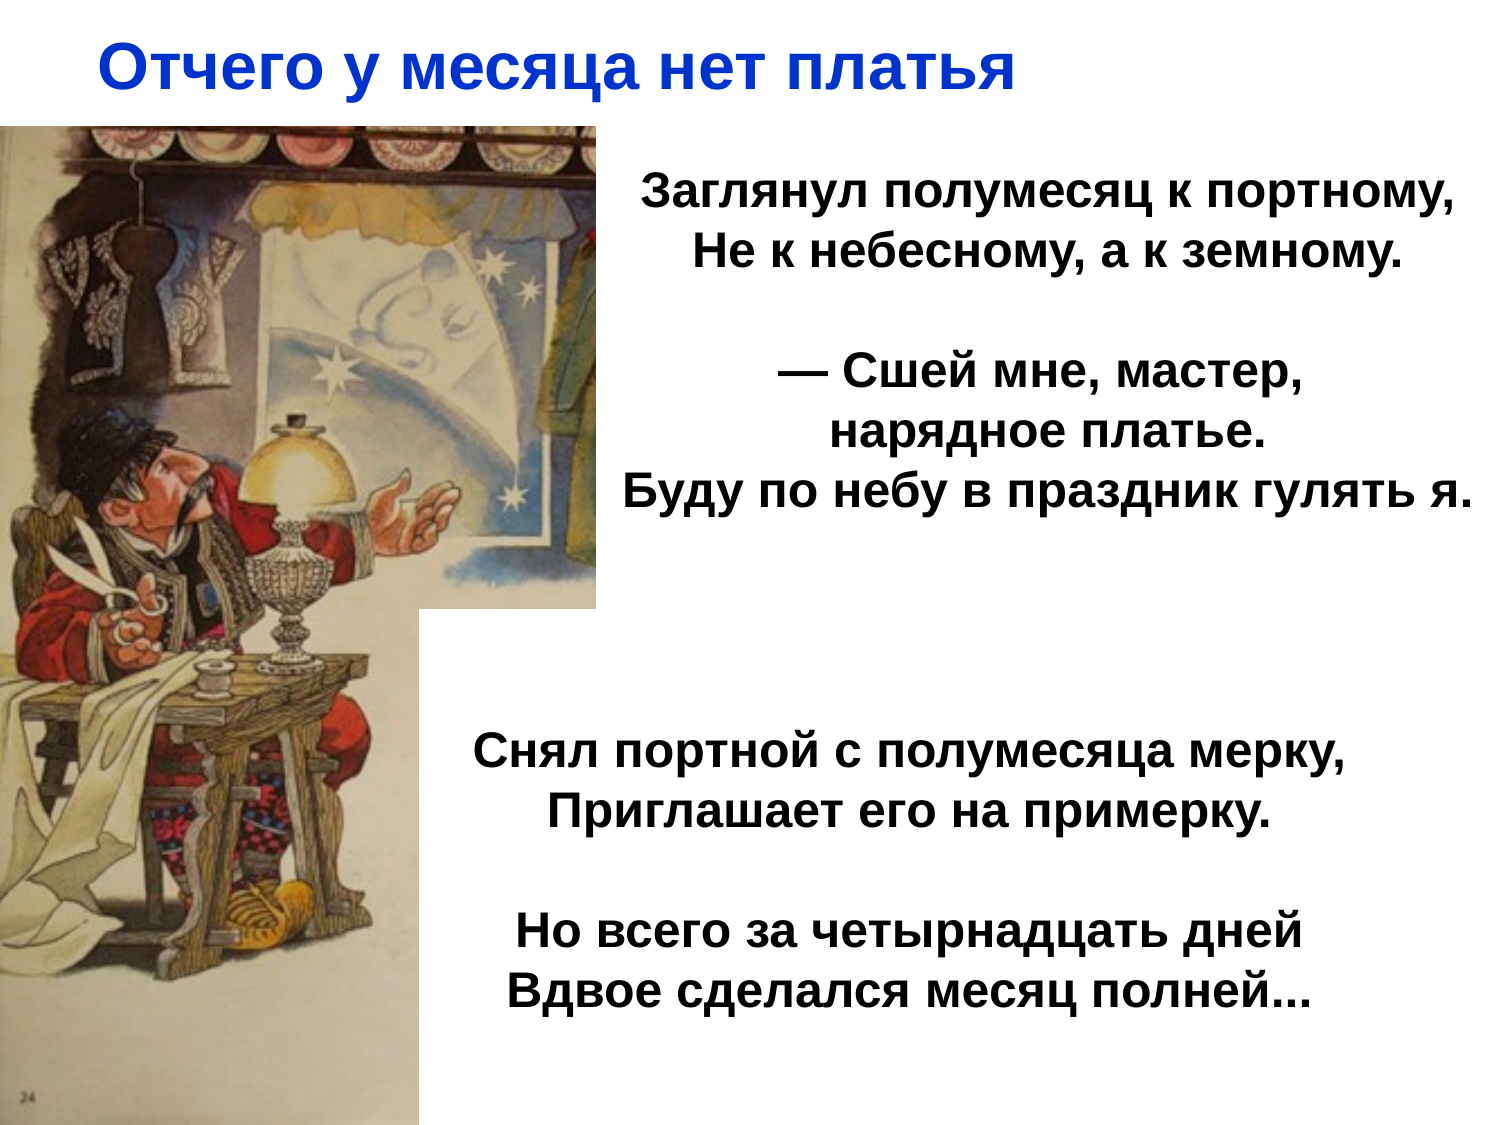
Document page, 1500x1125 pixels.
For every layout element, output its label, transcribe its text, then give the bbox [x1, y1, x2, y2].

text_box Отчего у месяца нет платья [845, 0, 1117, 125]
picture [0, 0, 844, 1125]
text_box Заглянул полумесяц к портному, Не к небесному, а к земному. — Сшей мне, мастер, нарядное платье. Буду по небу в праздник гулять я. [848, 125, 1500, 610]
text_box Снял портной с полумесяца мерку, Приглашает его на примерку. Но всего за четырнадцать дней Вдвое сделался месяц полней... [848, 610, 1400, 1125]
